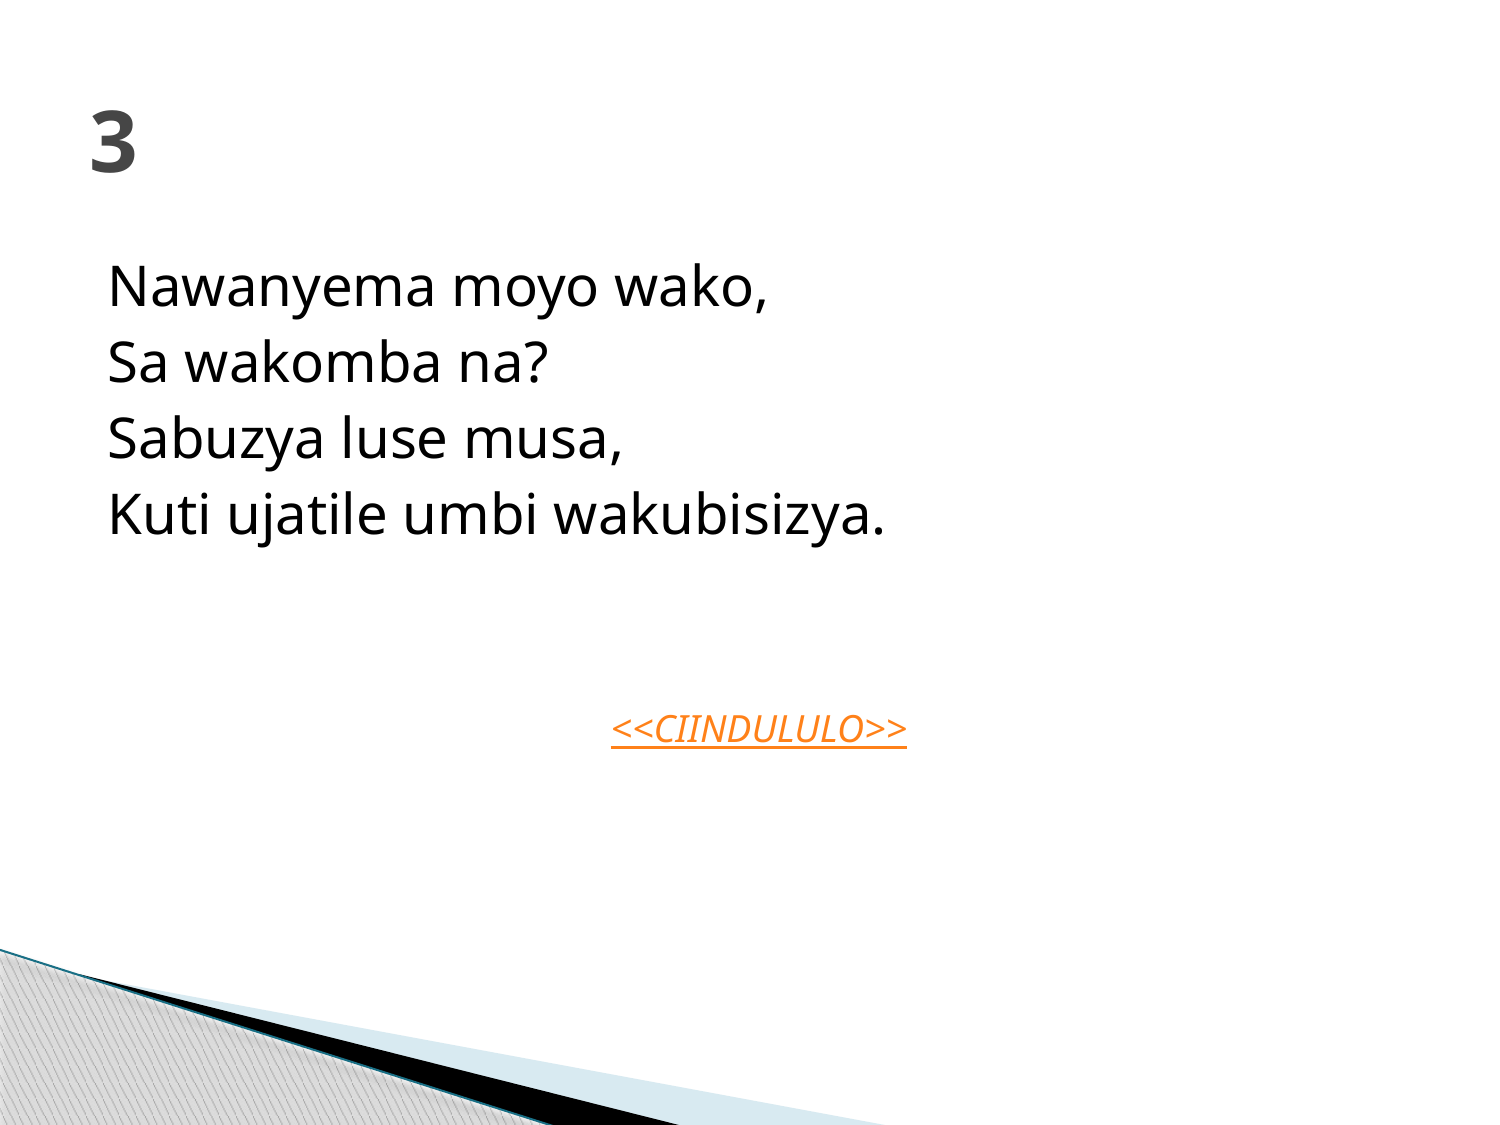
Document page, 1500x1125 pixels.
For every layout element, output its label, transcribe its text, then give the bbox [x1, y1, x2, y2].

list Nawanyema moyo wako, Sa wakomba na? Sabuzya luse musa, Kuti ujatile umbi wakubisizya. <<CIINDULULO>> [75, 243, 1425, 986]
title 3 [75, 45, 1425, 233]
